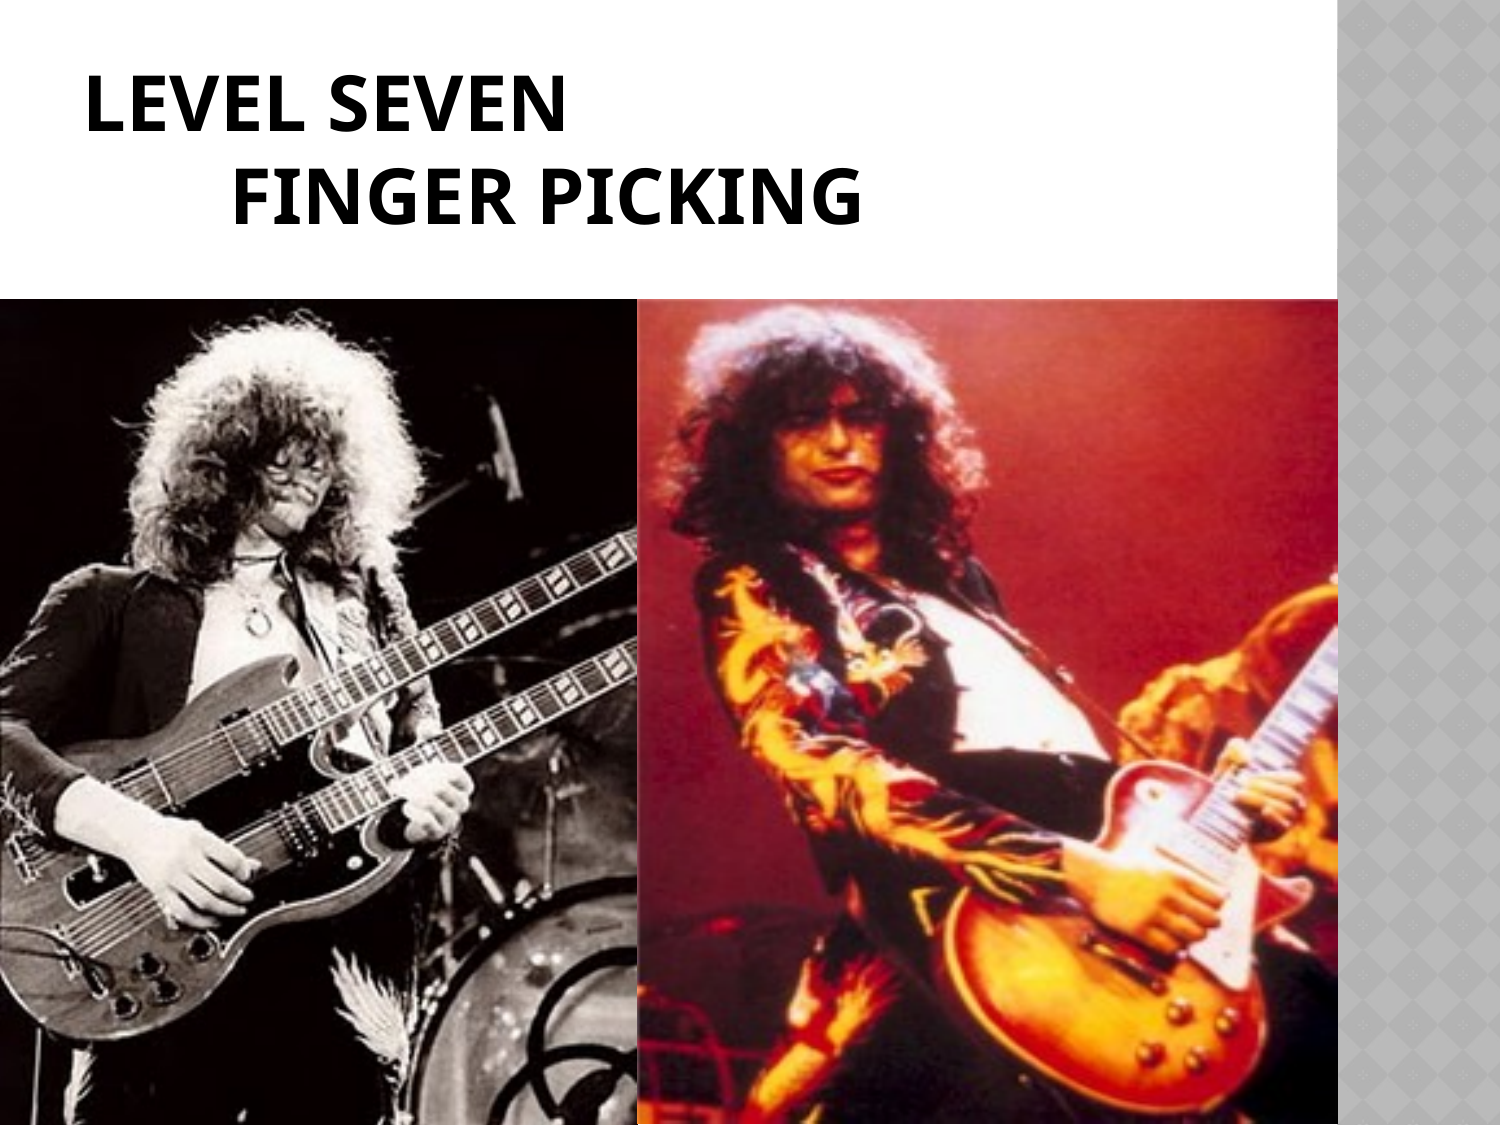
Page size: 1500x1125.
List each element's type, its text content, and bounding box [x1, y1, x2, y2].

title Level seven finger picking [75, 52, 1263, 240]
picture [0, 299, 1338, 1125]
